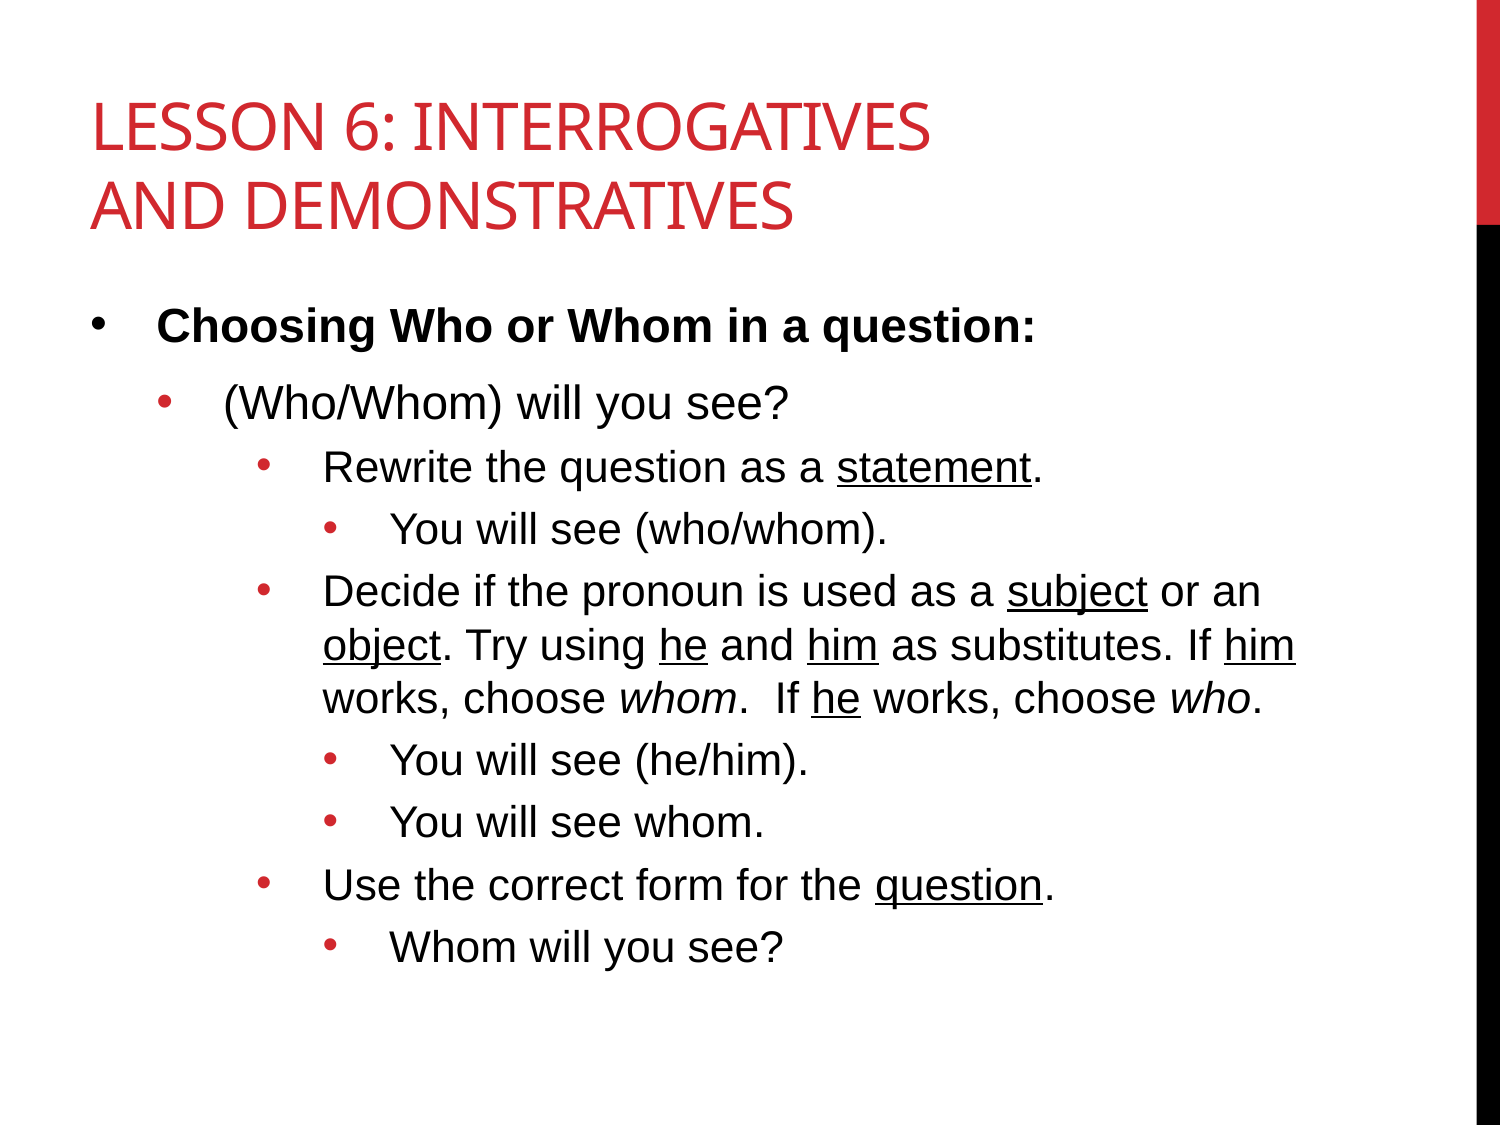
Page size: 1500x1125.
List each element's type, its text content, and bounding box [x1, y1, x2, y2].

title Lesson 6: Interrogatives and Demonstratives [75, 25, 1025, 250]
list Choosing Who or Whom in a question: (Who/Whom) will you see? Rewrite the question as a statement. You will see (who/whom). Decide if the pronoun is used as a subject or an object. Try using he and him as substitutes. If him works, choose whom. If he works, choose who. You will see (he/him). You will see whom. Use the correct form for the question. Whom will you see? [75, 287, 1325, 1005]
